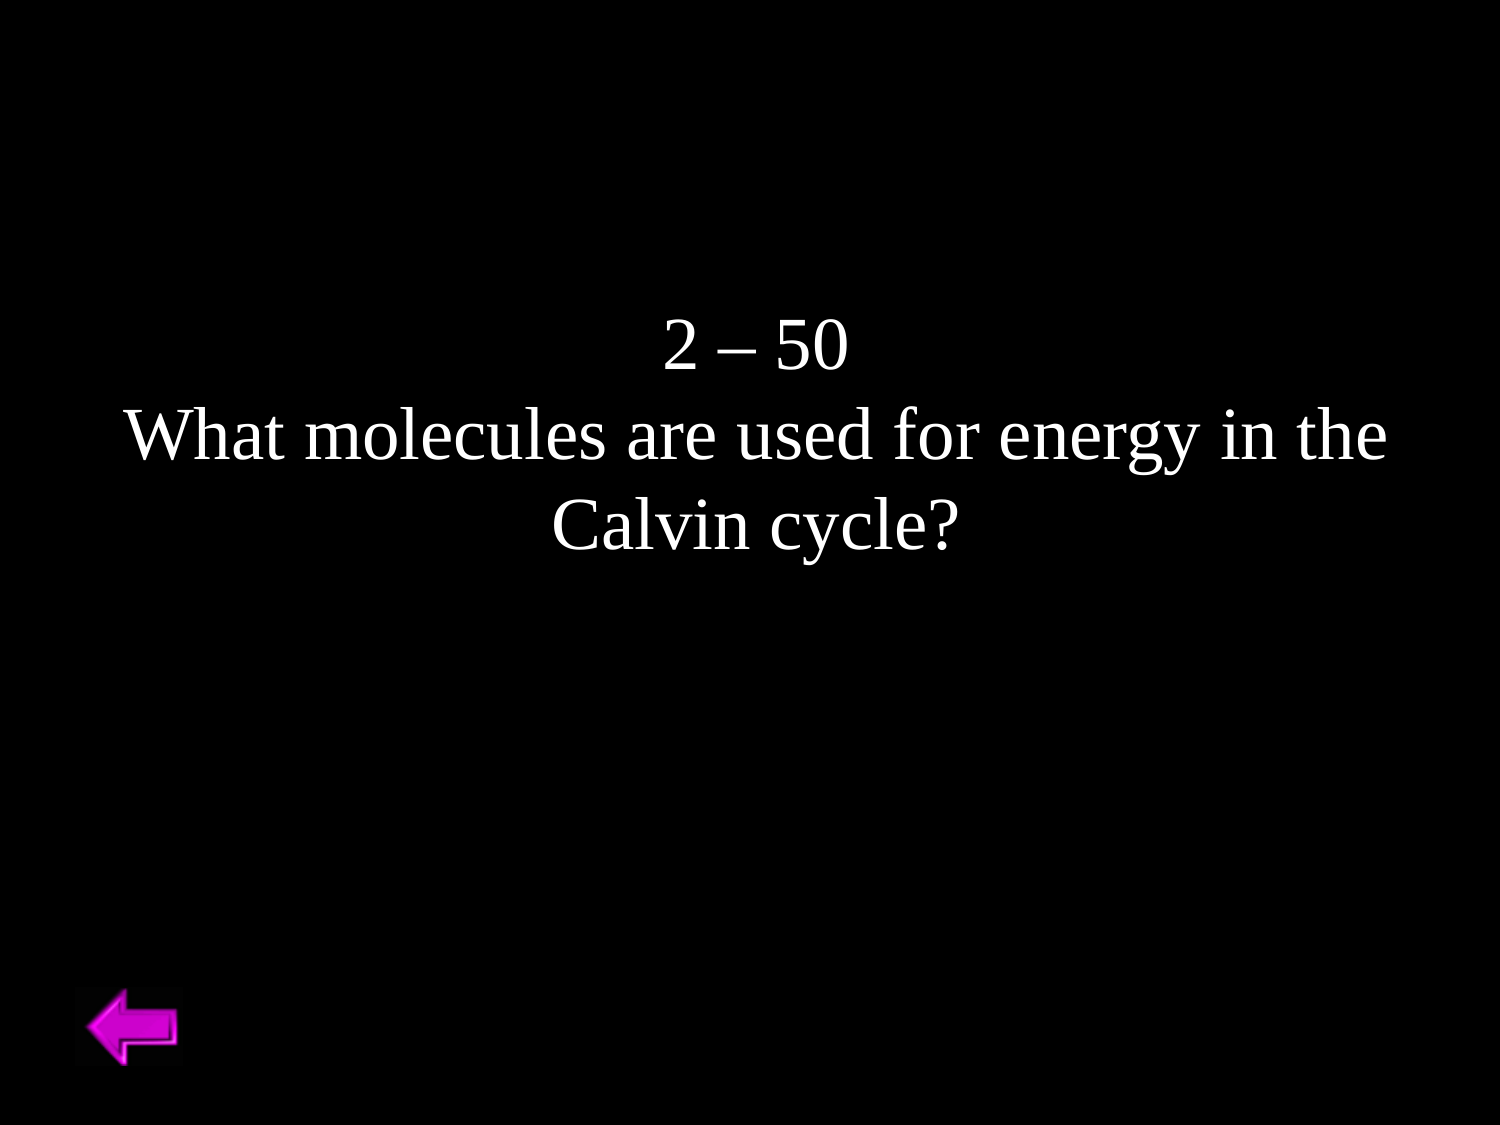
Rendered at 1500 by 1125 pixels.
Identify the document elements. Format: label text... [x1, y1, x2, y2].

picture [74, 987, 183, 1066]
text_box 2 – 50 What molecules are used for energy in the Calvin cycle? [24, 287, 1488, 573]
